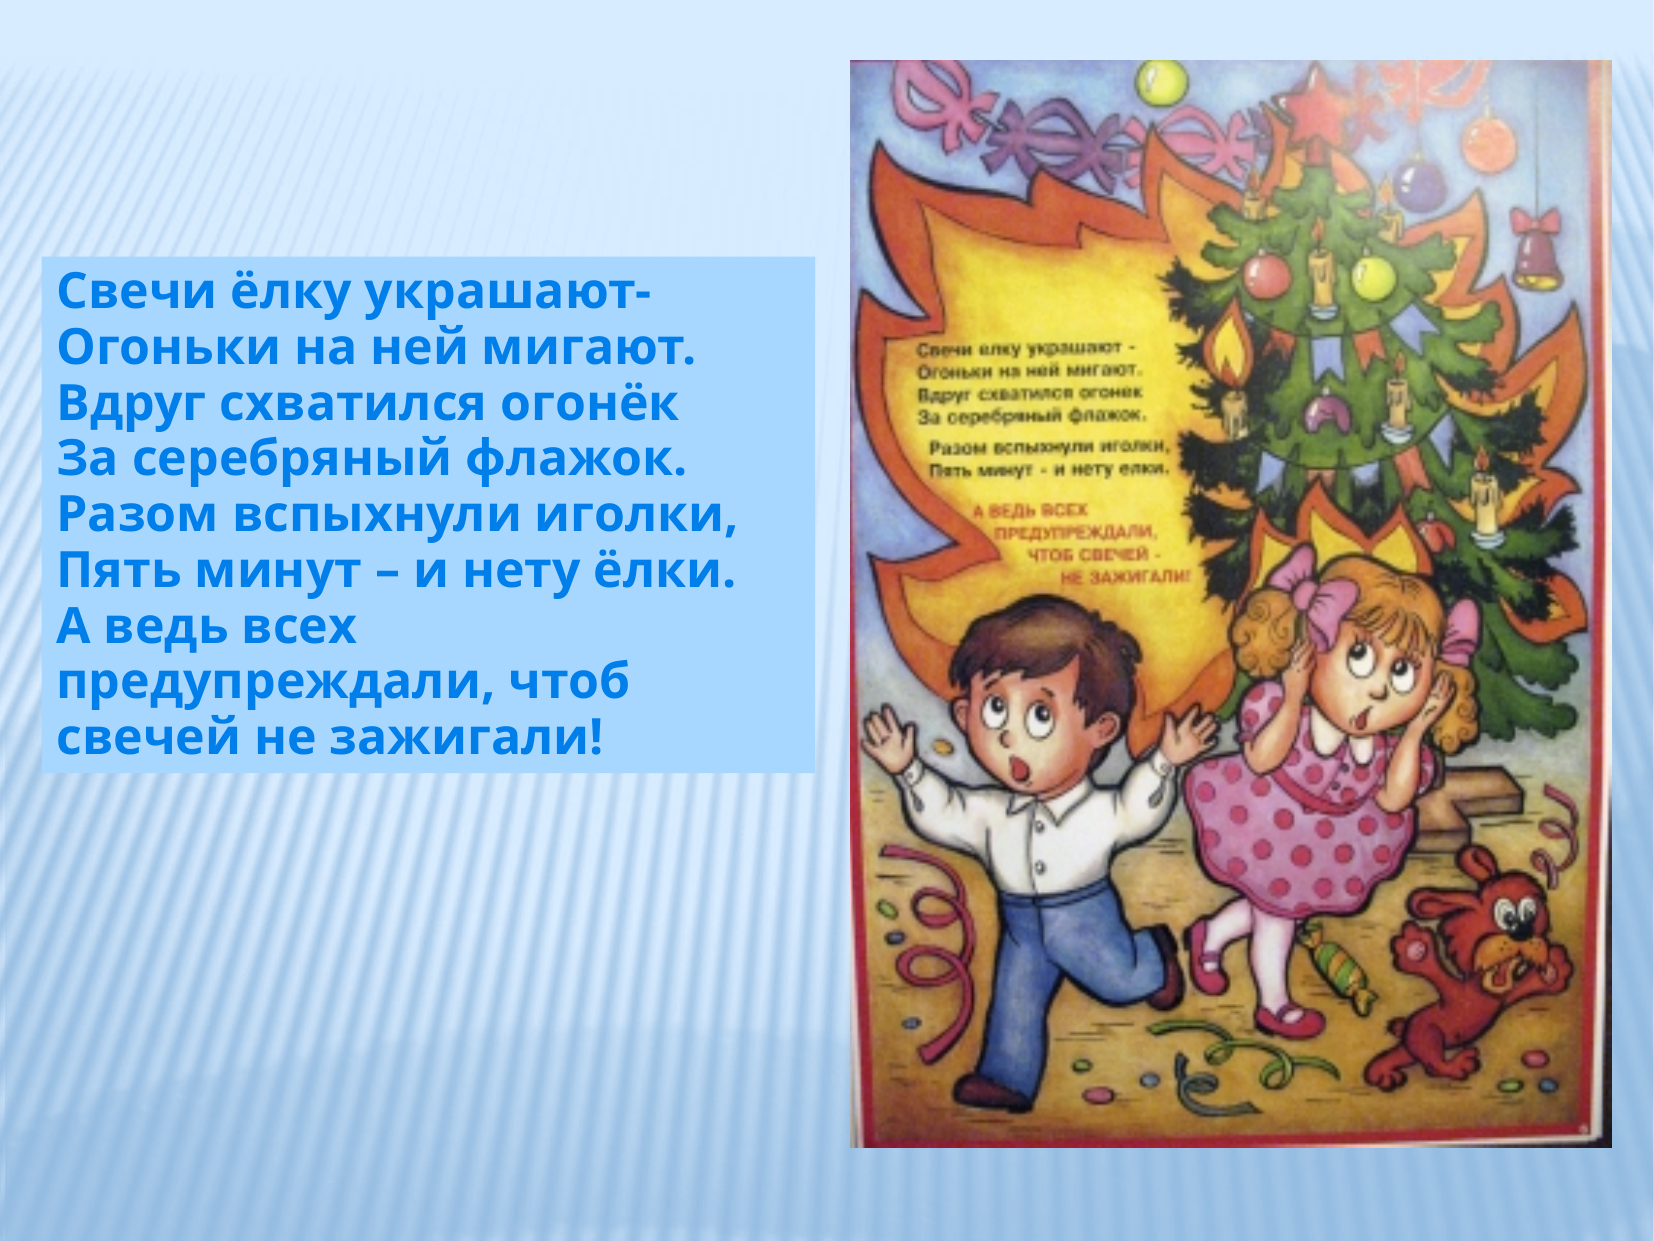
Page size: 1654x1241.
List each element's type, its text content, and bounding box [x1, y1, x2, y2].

picture [849, 60, 1613, 1148]
text_box Свечи ёлку украшают- Огоньки на ней мигают. Вдруг схватился огонёк За серебряный флажок. Разом вспыхнули иголки, Пять минут – и нету ёлки. А ведь всех предупреждали, чтоб свечей не зажигали! [41, 256, 816, 774]
